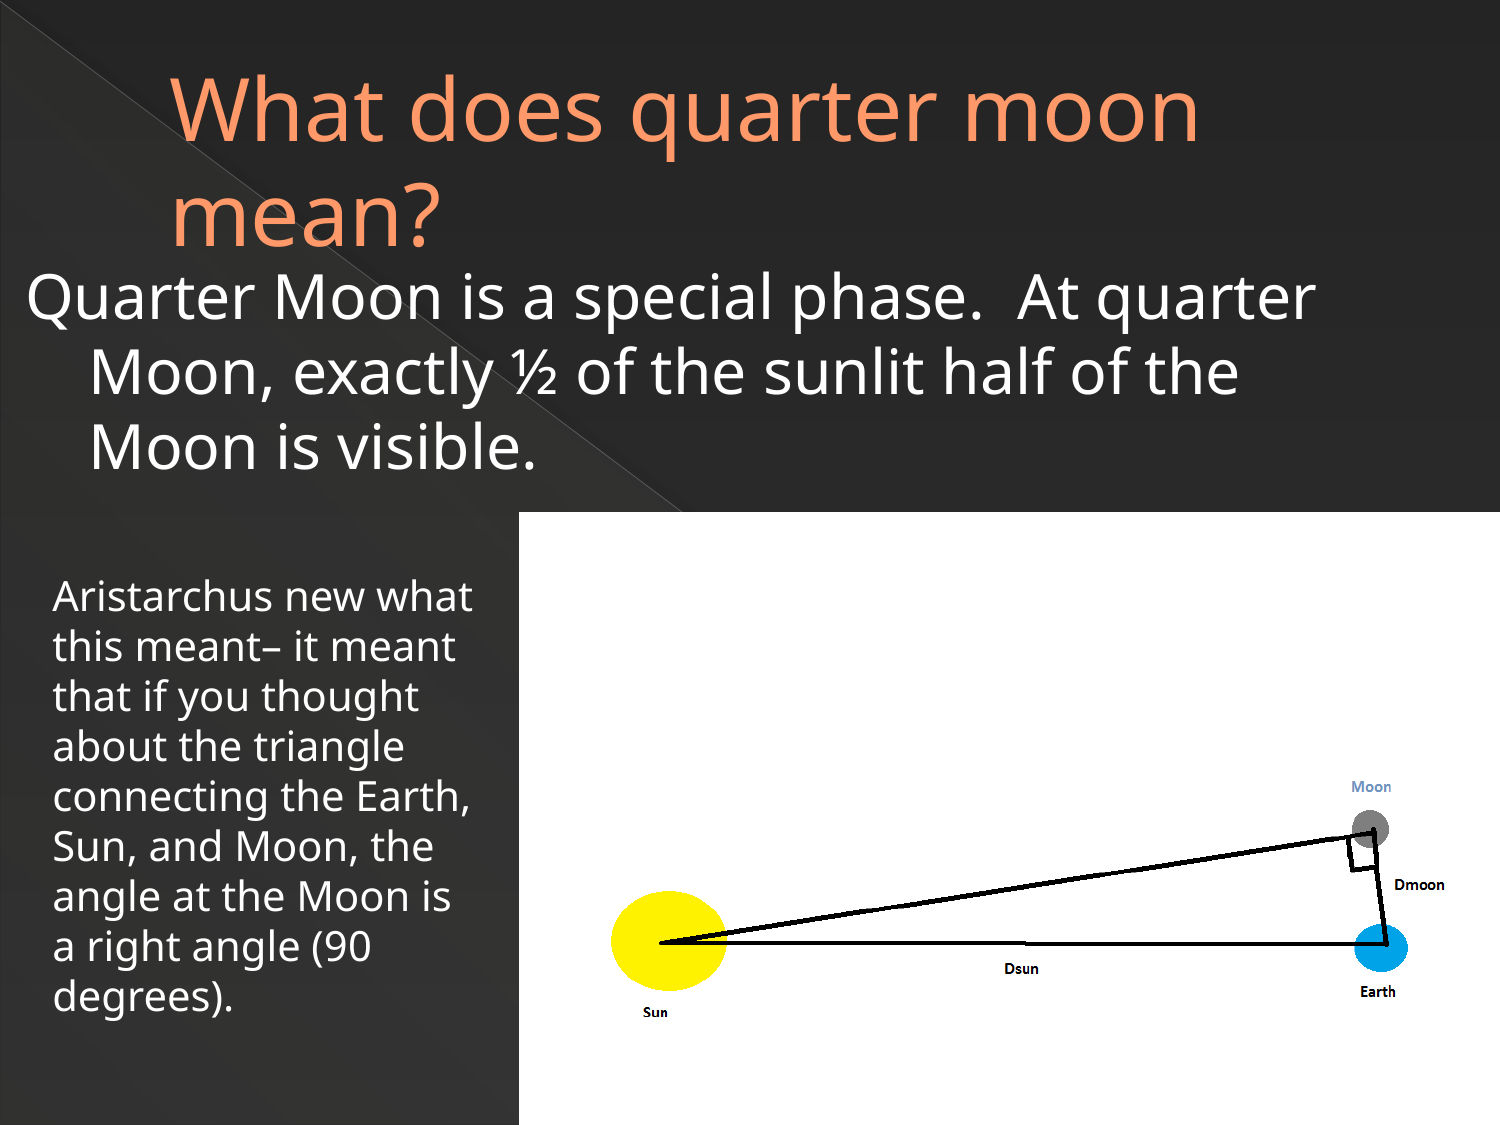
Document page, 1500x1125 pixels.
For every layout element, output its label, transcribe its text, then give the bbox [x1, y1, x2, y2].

list Quarter Moon is a special phase. At quarter Moon, exactly ½ of the sunlit half of the Moon is visible. [0, 249, 1350, 500]
picture [519, 512, 1500, 1125]
title What does quarter moon mean? [75, 43, 1425, 274]
text_box Aristarchus new what this meant– it meant that if you thought about the triangle connecting the Earth, Sun, and Moon, the angle at the Moon is a right angle (90 degrees). [37, 562, 500, 1028]
